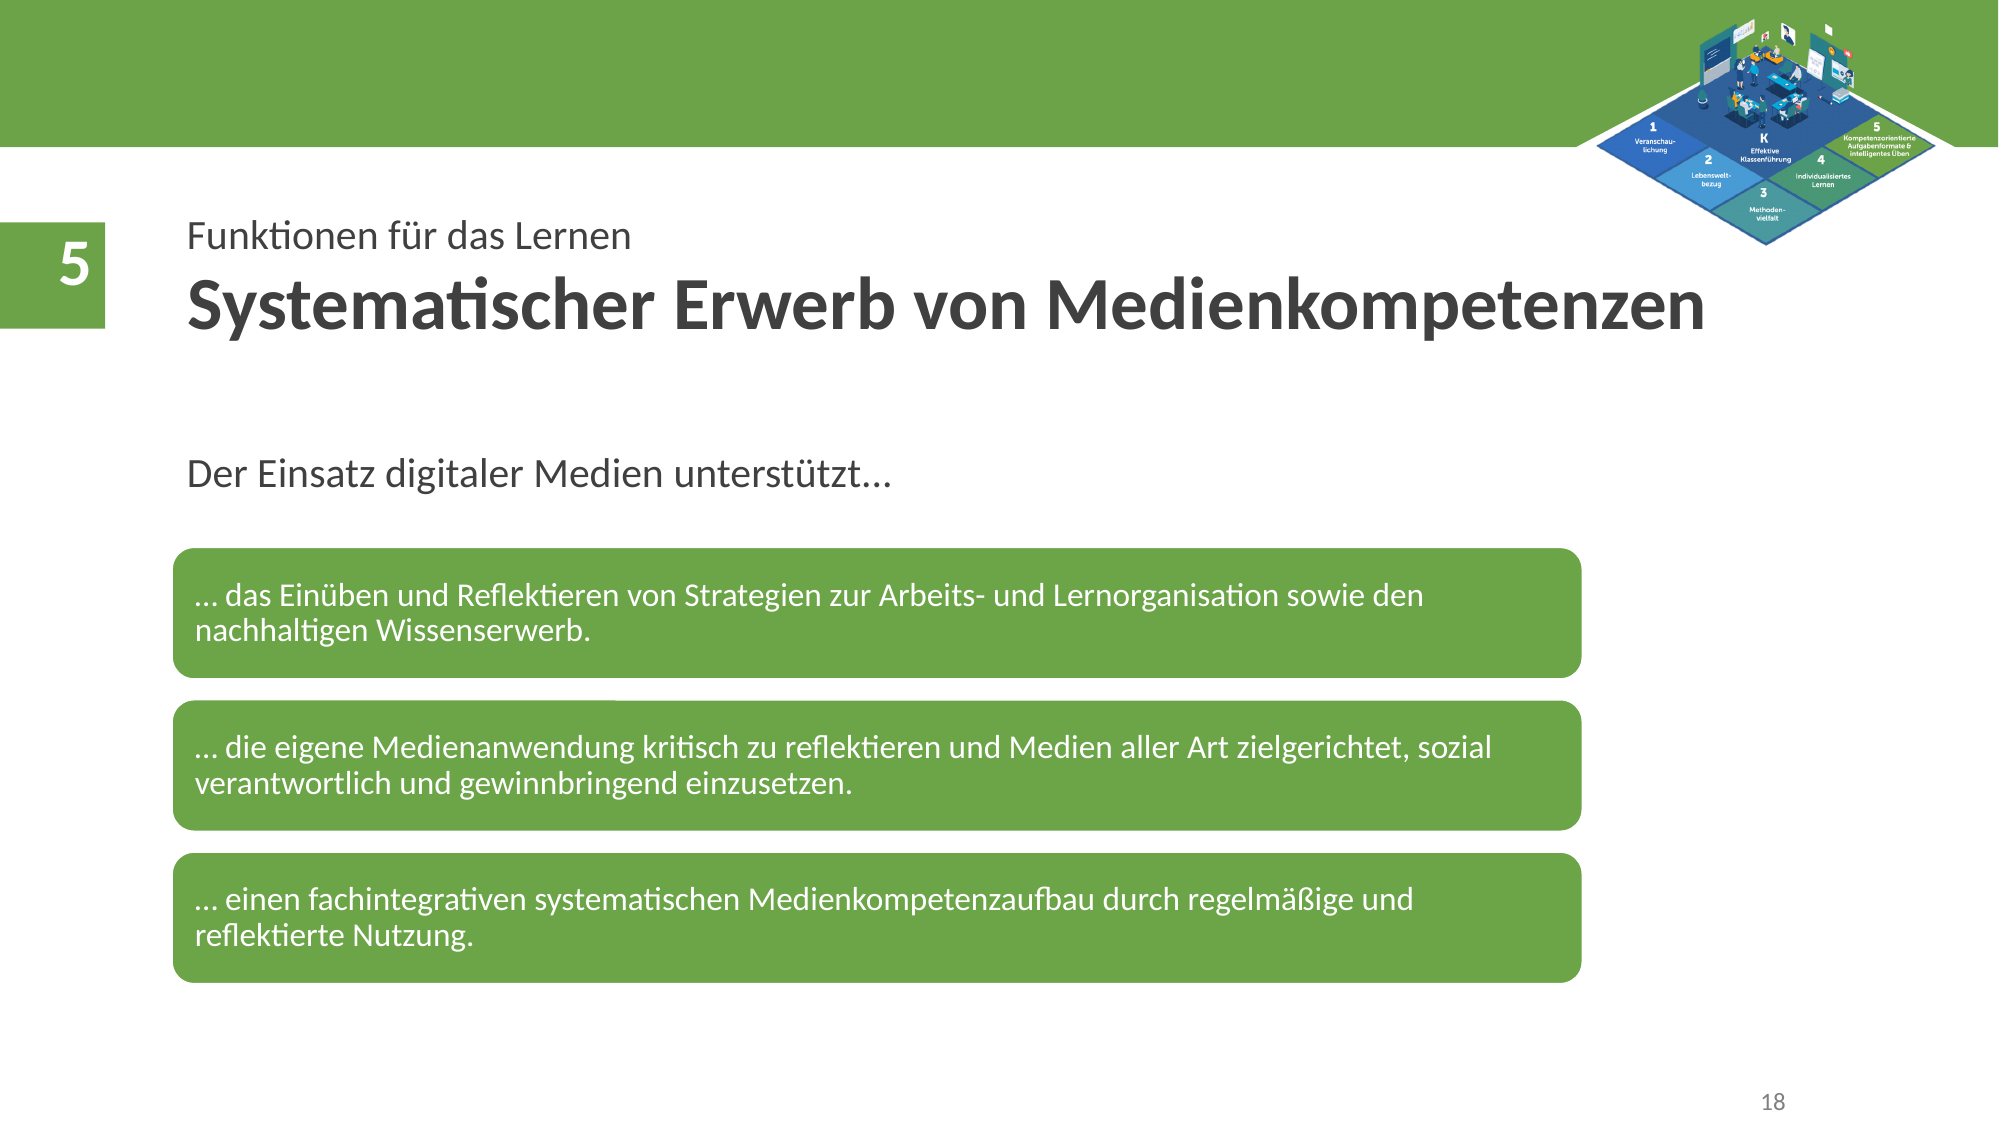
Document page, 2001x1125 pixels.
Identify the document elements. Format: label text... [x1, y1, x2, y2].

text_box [171, 542, 1583, 989]
picture [1589, 12, 1942, 249]
slide_number 18 [1350, 1075, 1801, 1125]
list Systematischer Erwerb von Medienkompetenzen [172, 259, 1878, 354]
list Der Einsatz digitaler Medien unterstützt... [171, 443, 1663, 1036]
list Funktionen für das Lernen [171, 183, 1663, 267]
